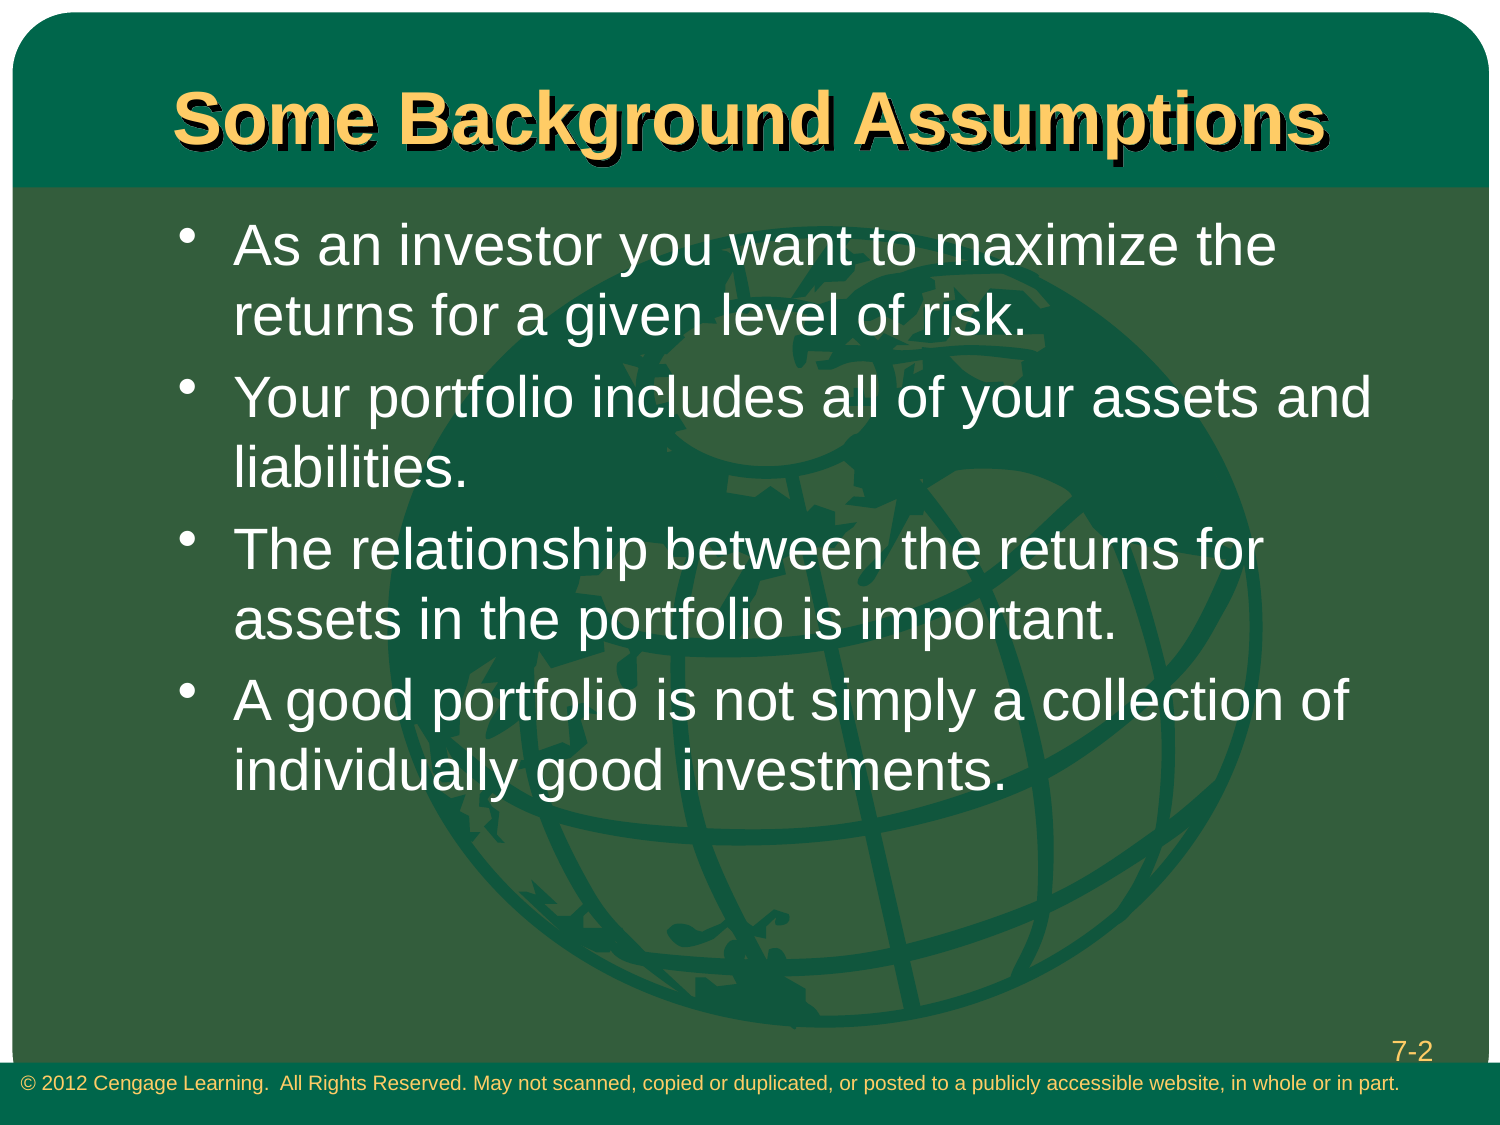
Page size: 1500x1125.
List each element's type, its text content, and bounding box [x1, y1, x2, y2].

title Some Background Assumptions [75, 37, 1425, 193]
list As an investor you want to maximize the returns for a given level of risk. Your portfolio includes all of your assets and liabilities. The relationship between the returns for assets in the portfolio is important. A good portfolio is not simply a collection of individually good investments. [162, 200, 1463, 1000]
footer © 2012 Cengage Learning. All Rights Reserved. May not scanned, copied or duplicated, or posted to a publicly accessible website, in whole or in part. [0, 1062, 1500, 1125]
slide_number 7-2 [1325, 1025, 1500, 1062]
